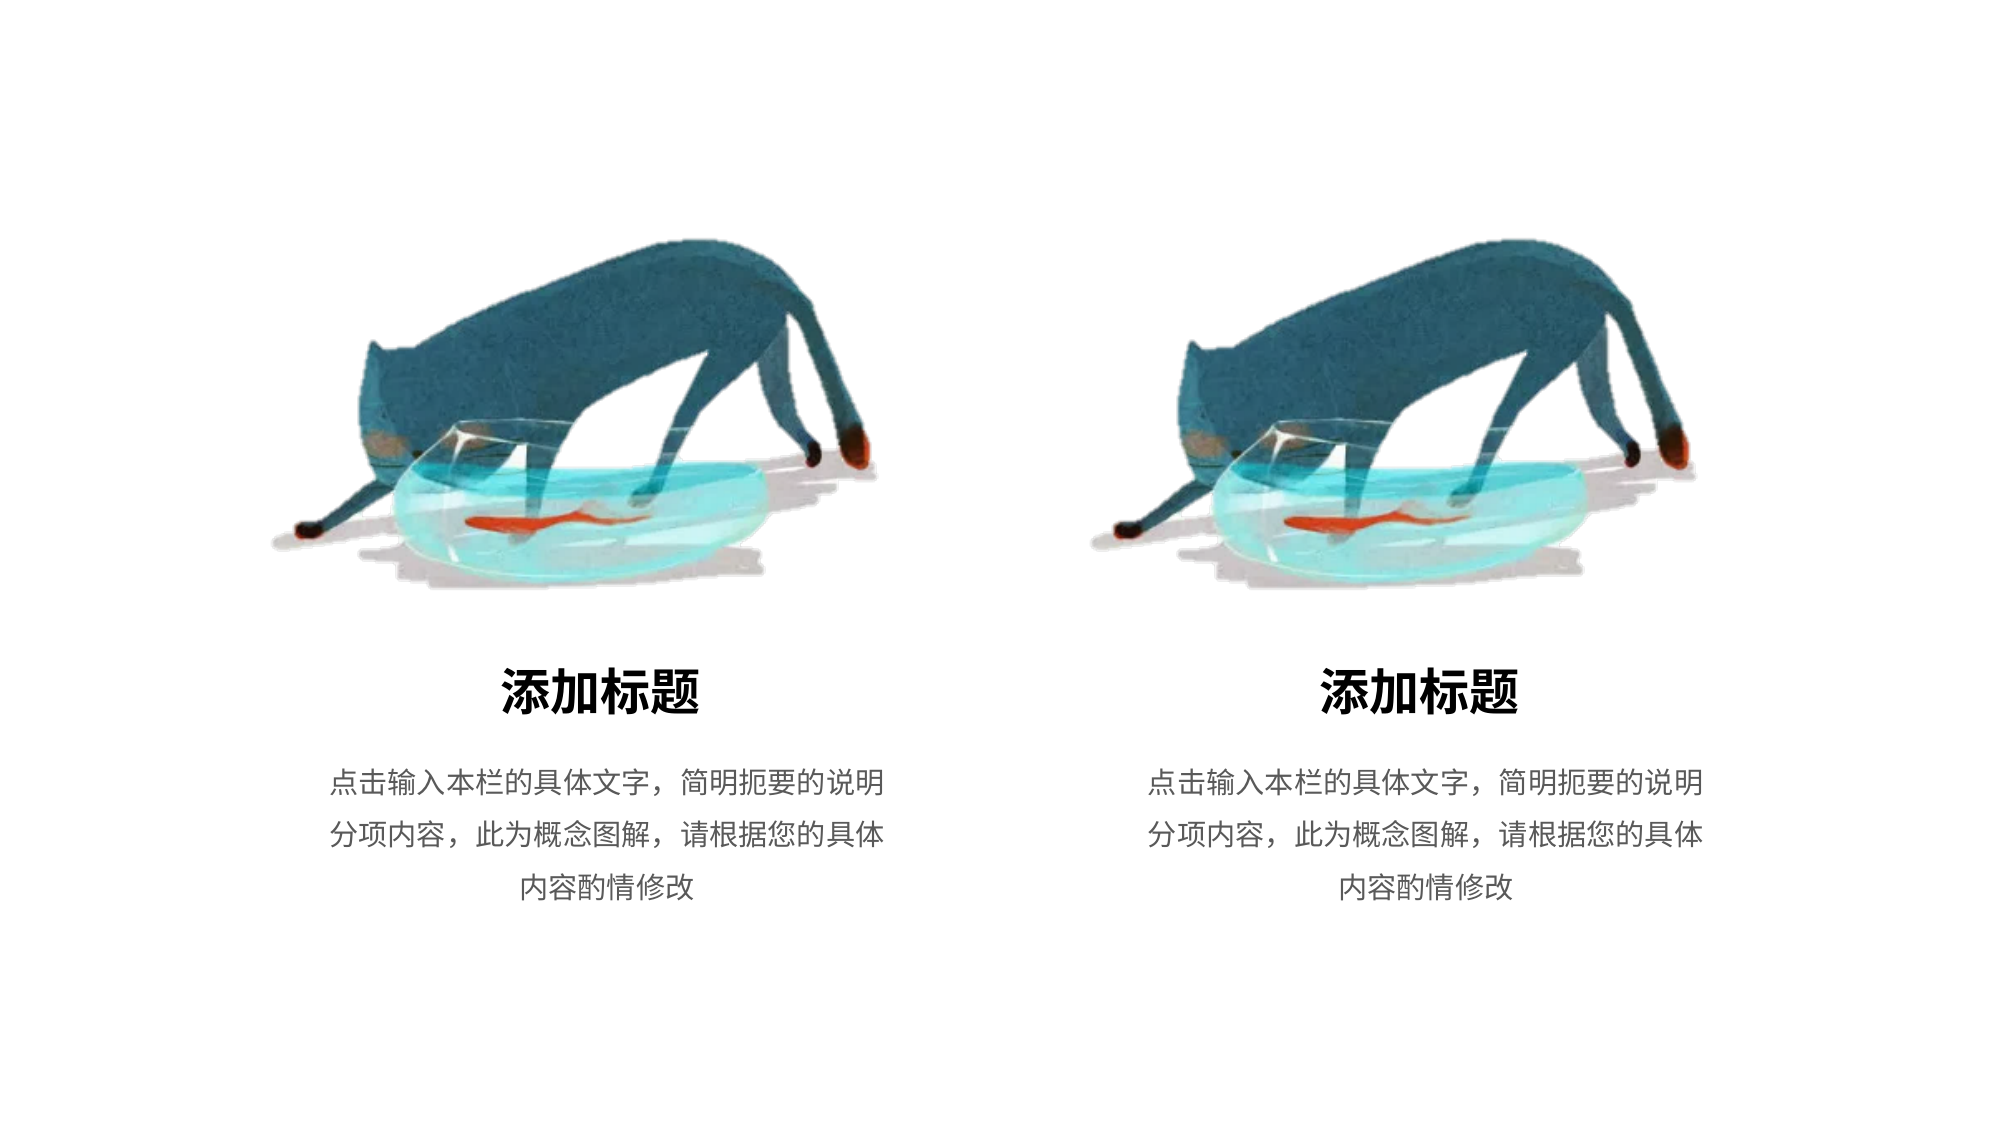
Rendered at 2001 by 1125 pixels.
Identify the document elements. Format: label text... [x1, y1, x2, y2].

text_box 点击输入本栏的具体文字，简明扼要的说明分项内容，此为概念图解，请根据您的具体内容酌情修改 [309, 739, 905, 947]
text_box 添加标题 [1232, 688, 1607, 728]
text_box 点击输入本栏的具体文字，简明扼要的说明分项内容，此为概念图解，请根据您的具体内容酌情修改 [1128, 739, 1724, 947]
picture [1039, 119, 1724, 688]
picture [220, 119, 905, 688]
text_box 添加标题 [413, 688, 788, 728]
